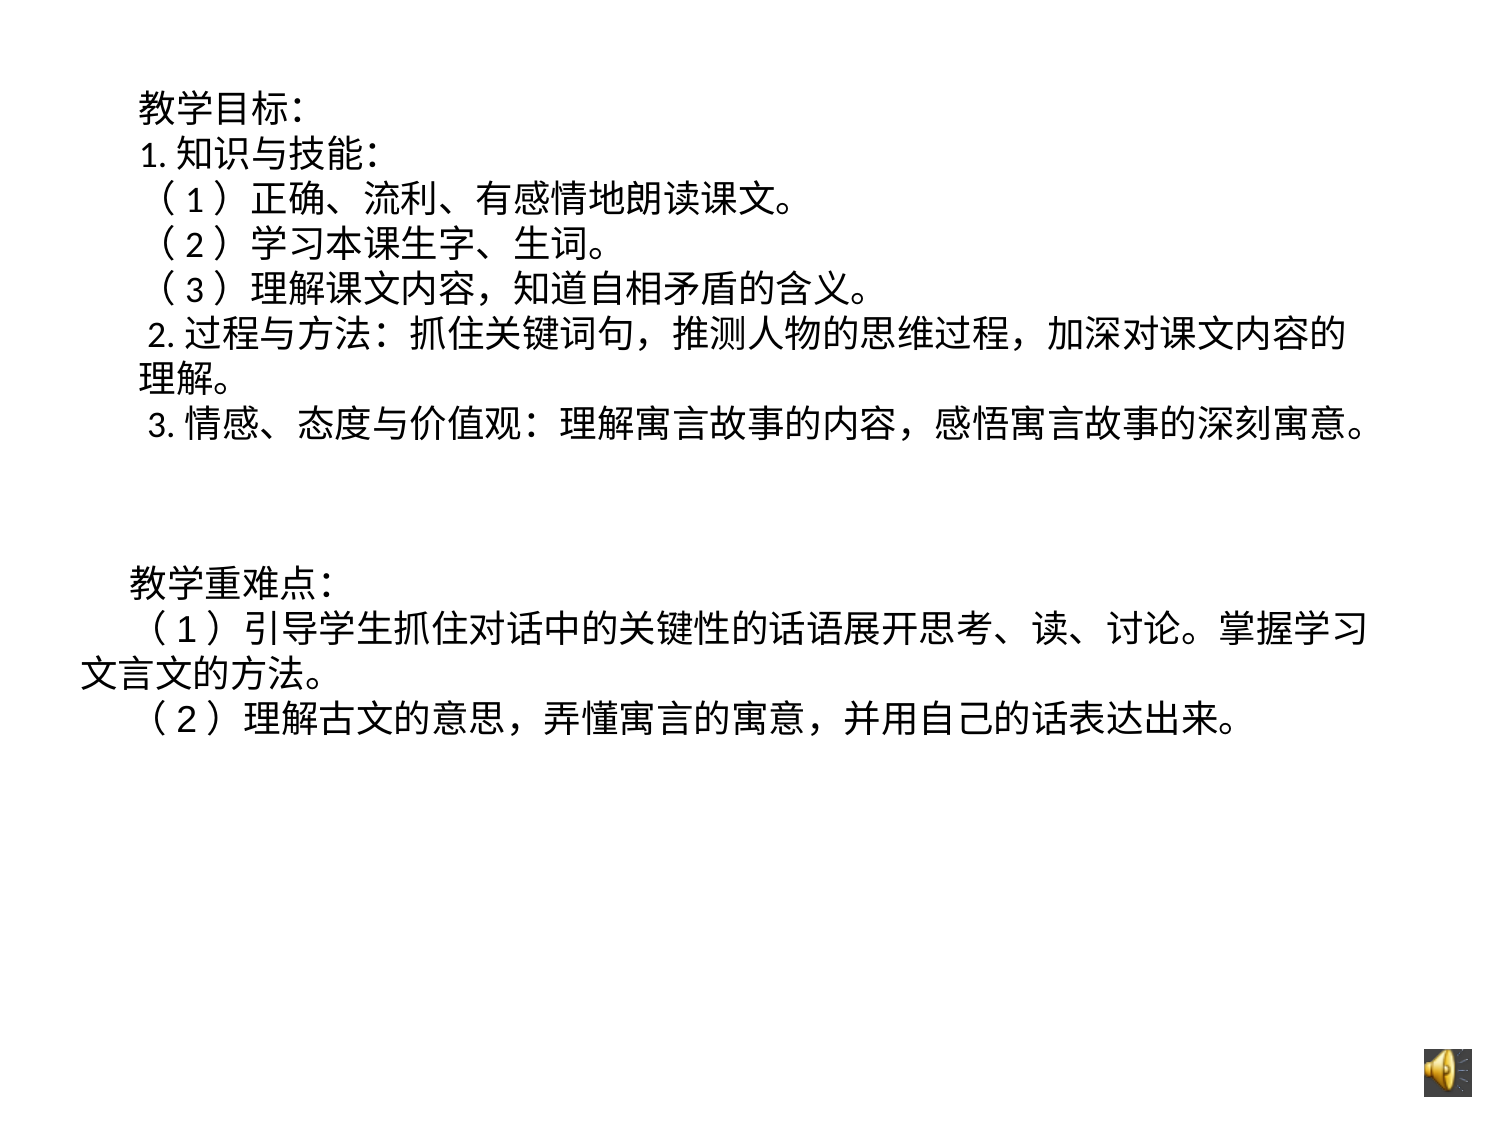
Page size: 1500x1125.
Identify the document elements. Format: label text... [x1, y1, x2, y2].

text_box 教学重难点： （1）引导学生抓住对话中的关键性的话语展开思考、读、讨论。掌握学习文言文的方法。 （2）理解古文的意思，弄懂寓言的寓意，并用自己的话表达出来。 [64, 552, 1412, 748]
text_box 教学目标： 1.知识与技能： （1）正确、流利、有感情地朗读课文。 （2）学习本课生字、生词。 （3）理解课文内容，知道自相矛盾的含义。 2.过程与方法：抓住关键词句，推测人物的思维过程，加深对课文内容的理解。 3.情感、态度与价值观：理解寓言故事的内容，感悟寓言故事的深刻寓意。 [123, 78, 1365, 498]
picture [1422, 1047, 1474, 1099]
